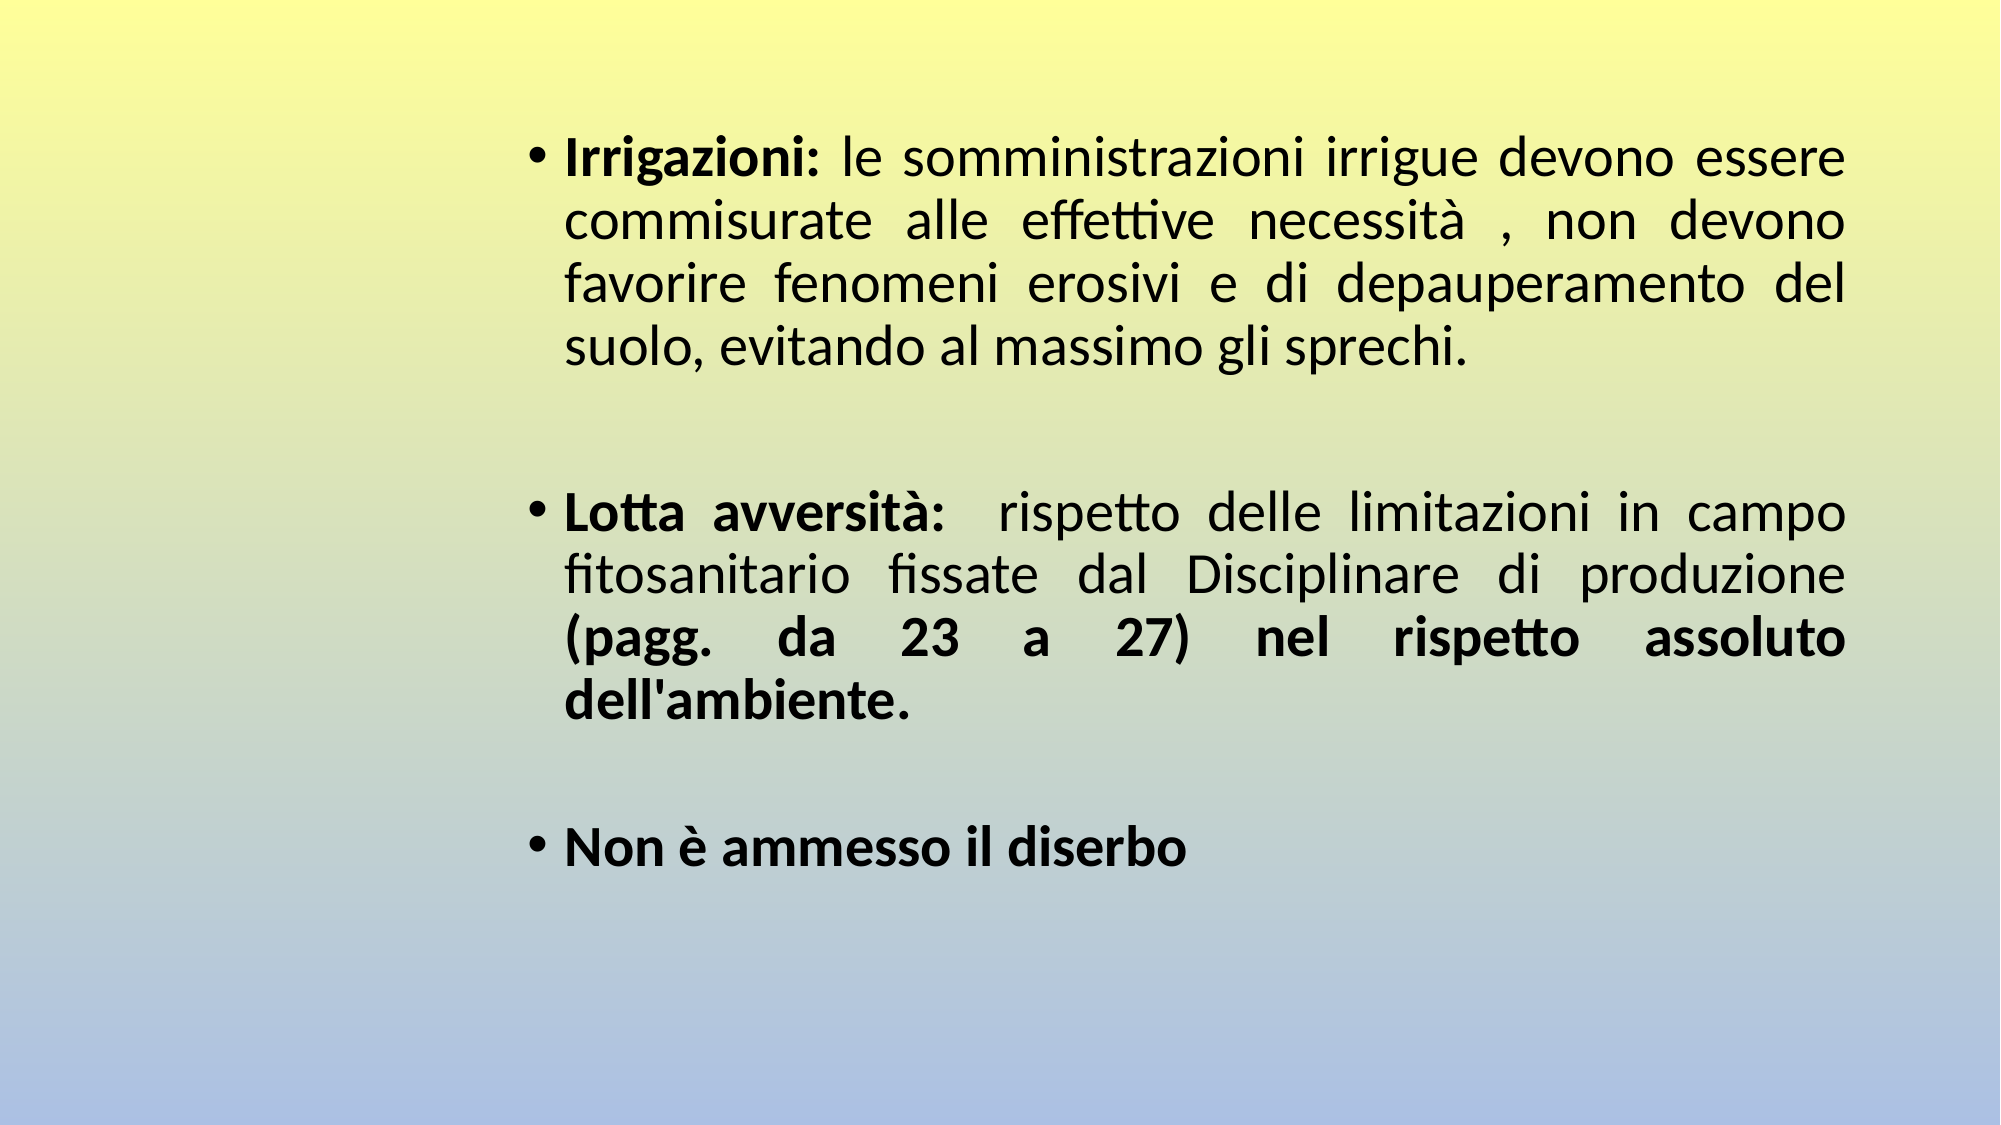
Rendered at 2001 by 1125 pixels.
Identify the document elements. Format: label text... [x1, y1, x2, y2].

list Irrigazioni: le somministrazioni irrigue devono essere commisurate alle effettive necessità , non devono favorire fenomeni erosivi e di depauperamento del suolo, evitando al massimo gli sprechi. Lotta avversità: rispetto delle limitazioni in campo fitosanitario fissate dal Disciplinare di produzione (pagg. da 23 a 27) nel rispetto assoluto dell'ambiente. Non è ammesso il diserbo [137, 38, 1863, 1014]
